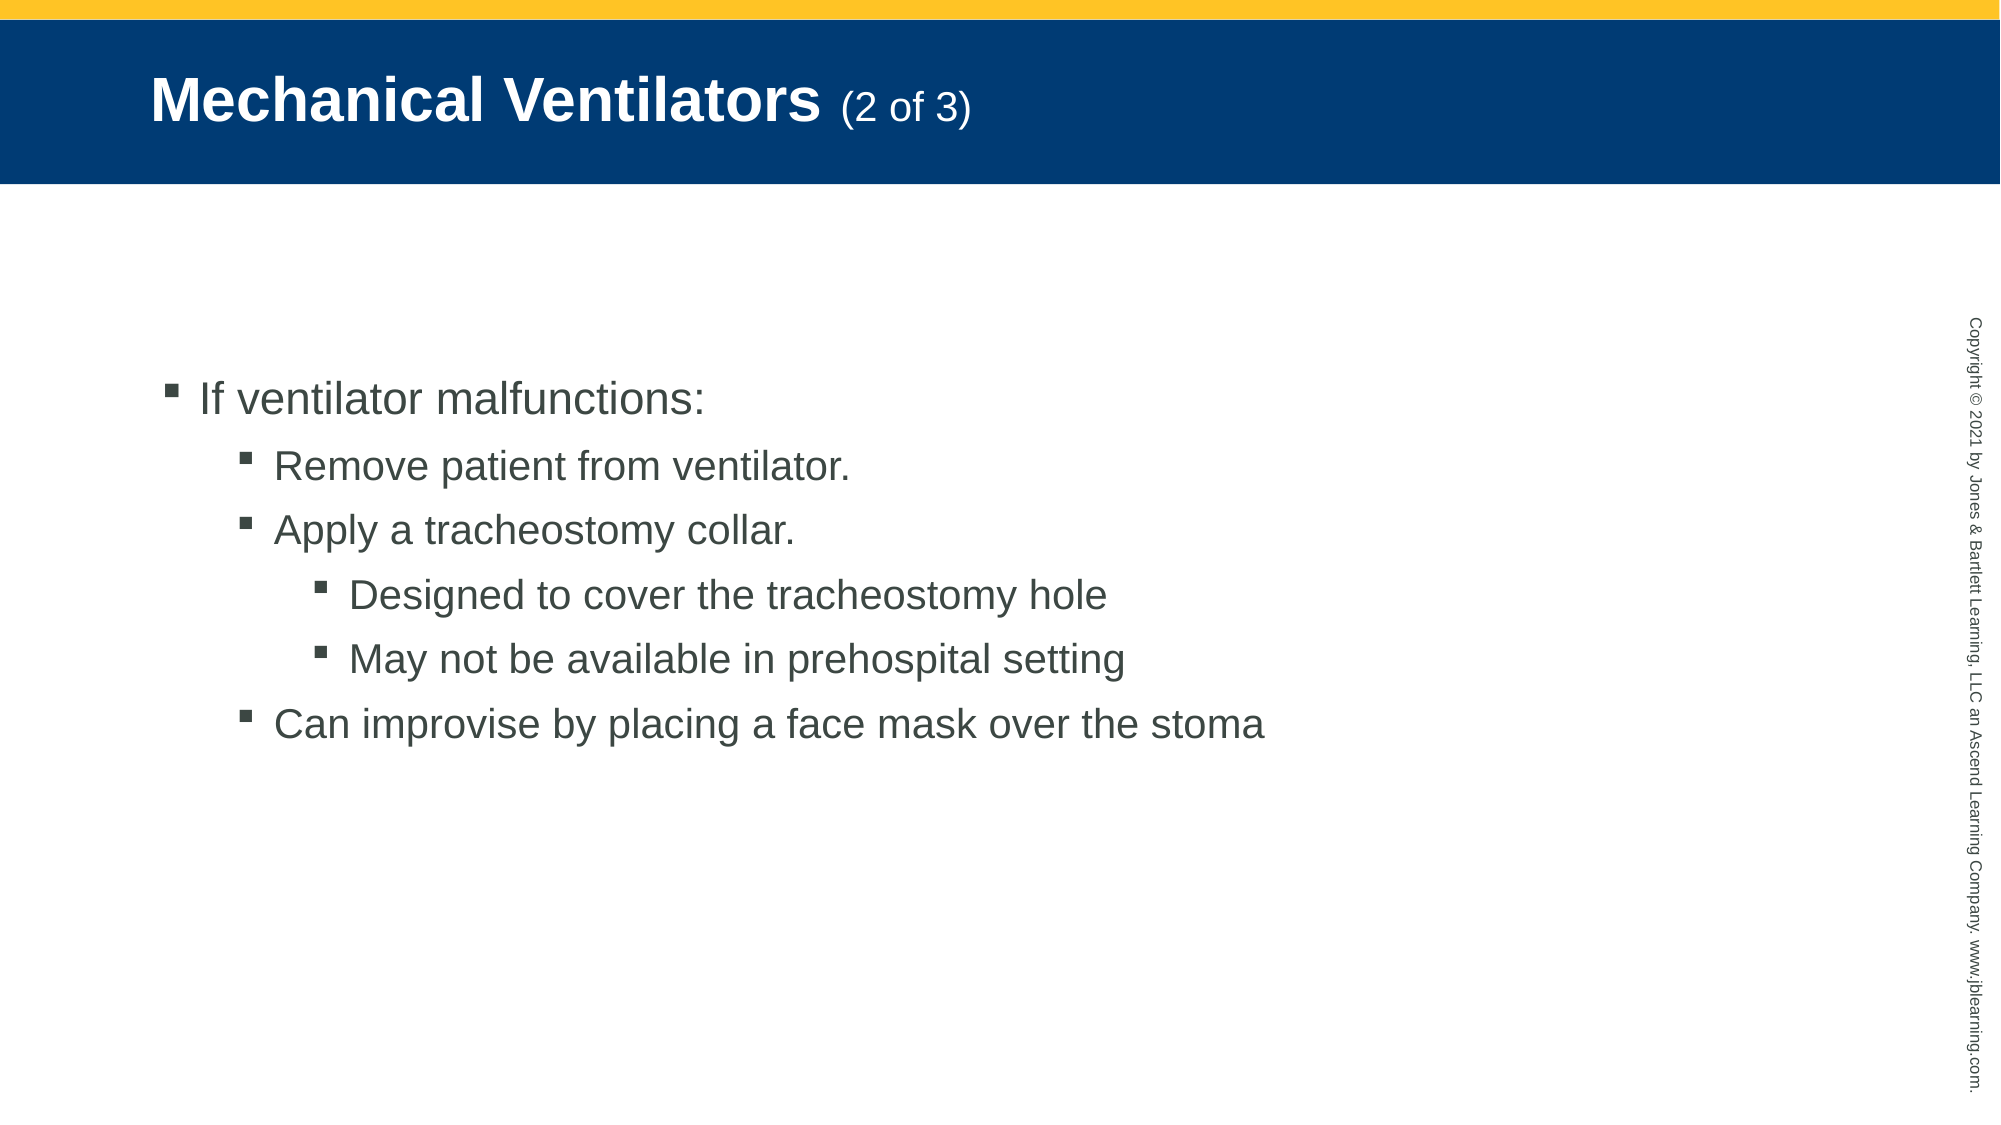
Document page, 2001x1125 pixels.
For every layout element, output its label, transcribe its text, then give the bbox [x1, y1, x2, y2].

list If ventilator malfunctions: Remove patient from ventilator. Apply a tracheostomy collar. Designed to cover the tracheostomy hole May not be available in prehospital setting Can improvise by placing a face mask over the stoma [146, 361, 1859, 1016]
title Mechanical Ventilators (2 of 3) [0, 19, 2000, 185]
